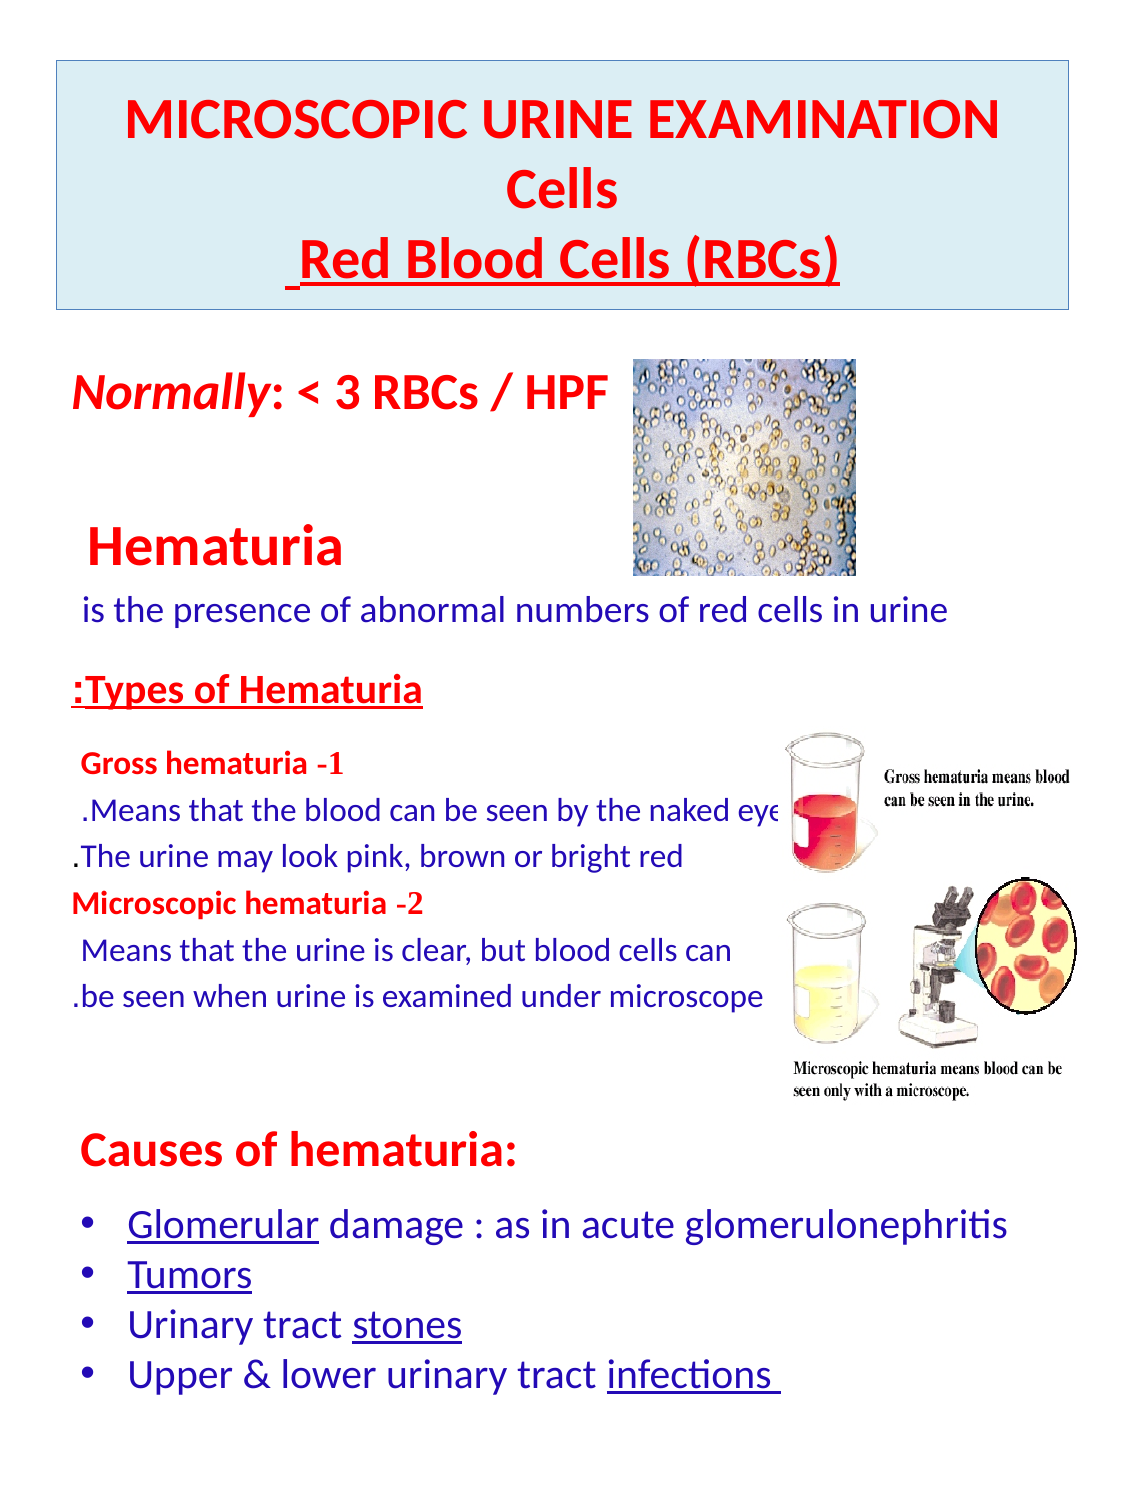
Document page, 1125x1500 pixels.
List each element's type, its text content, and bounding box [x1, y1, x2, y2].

list Normally: < 3 RBCs / HPF Hematuria is the presence of abnormal numbers of red cells in urine Types of Hematuria: 1- Gross hematuria Means that the blood can be seen by the naked eye. The urine may look pink, brown or bright red. 2- Microscopic hematuria Means that the urine is clear, but blood cells can be seen when urine is examined under microscope. [56, 350, 1083, 1340]
title MICROSCOPIC URINE EXAMINATION Cells Red Blood Cells (RBCs) [56, 60, 1069, 310]
picture [778, 726, 1082, 1110]
picture [633, 358, 856, 577]
text_box Causes of hematuria: Glomerular damage : as in acute glomerulonephritis Tumors Urinary tract stones Upper & lower urinary tract infections [65, 1109, 1035, 1405]
